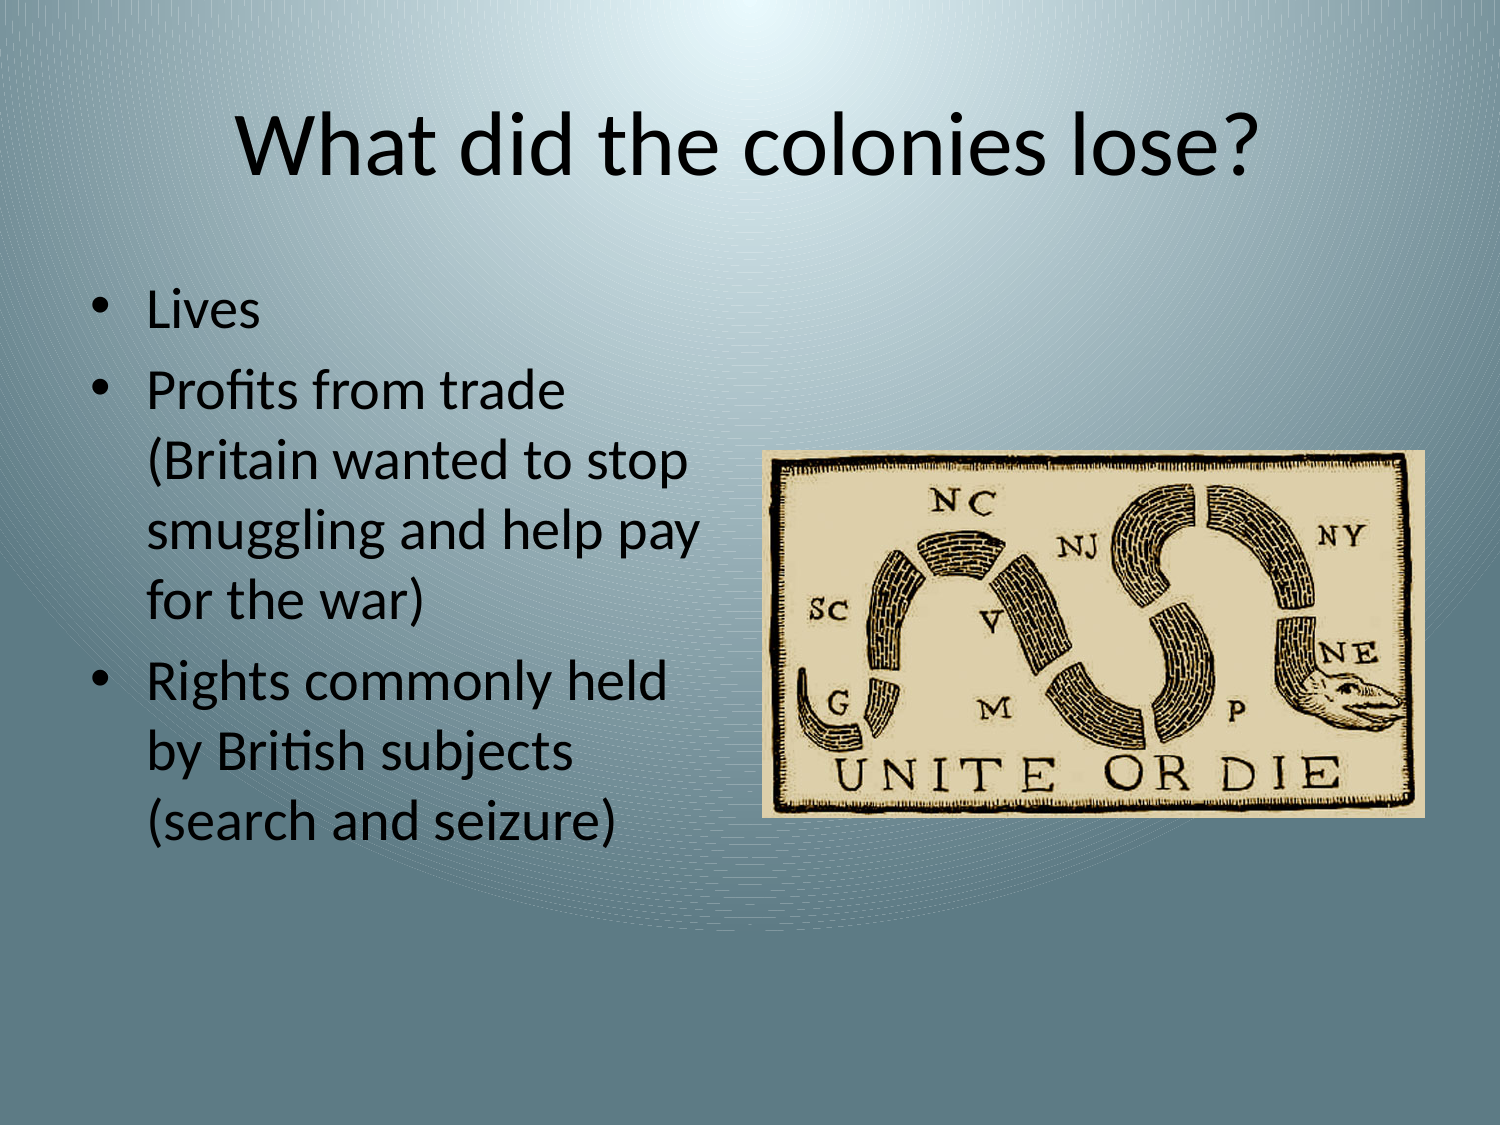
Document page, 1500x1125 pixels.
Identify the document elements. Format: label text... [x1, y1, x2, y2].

list Lives Profits from trade (Britain wanted to stop smuggling and help pay for the war) Rights commonly held by British subjects (search and seizure) [75, 262, 738, 1005]
title What did the colonies lose? [75, 45, 1425, 233]
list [762, 262, 1426, 1006]
